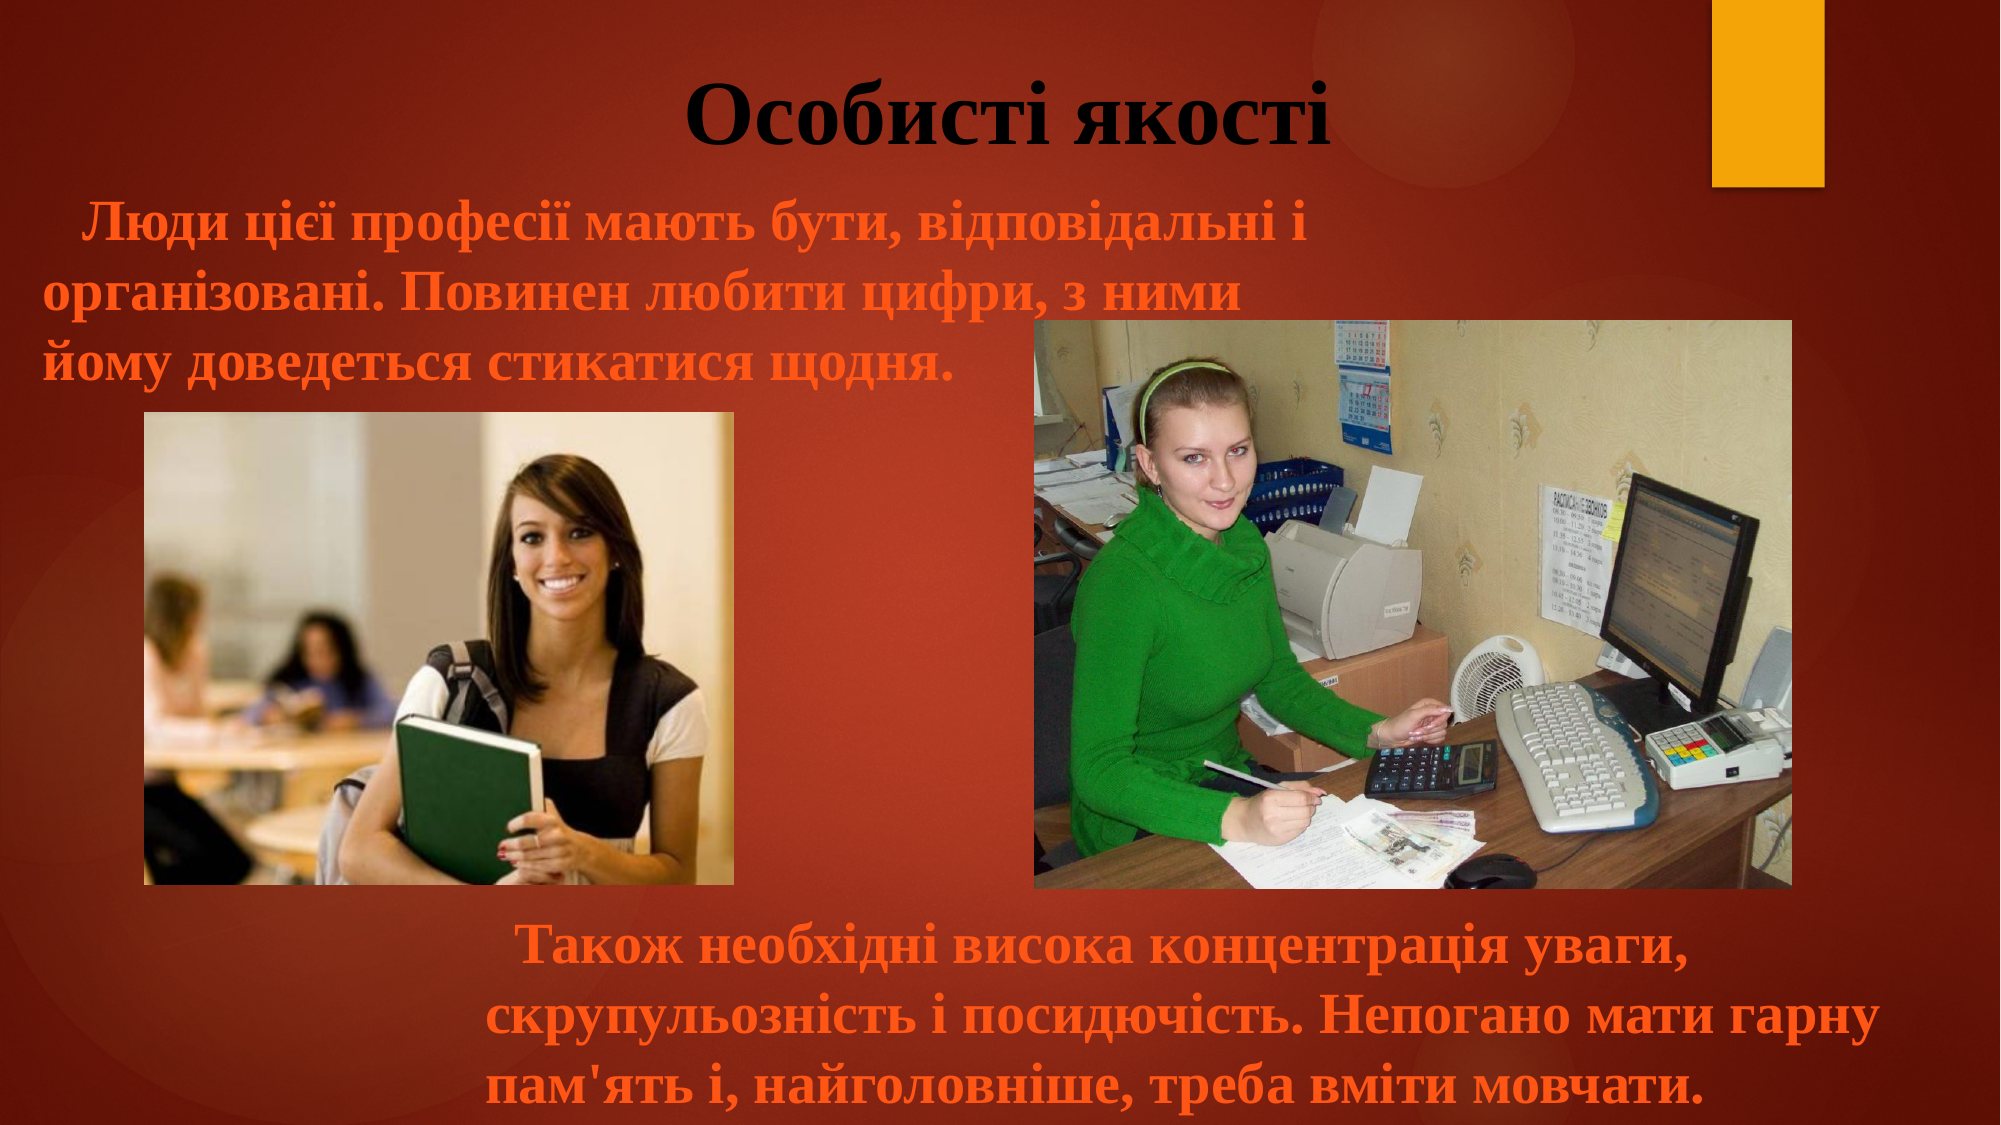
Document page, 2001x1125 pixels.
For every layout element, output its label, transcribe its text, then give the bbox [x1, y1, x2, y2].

picture [1034, 320, 1792, 889]
picture [143, 412, 734, 885]
text_box Особисті якості [668, 45, 1348, 170]
text_box Також необхідні висока концентрація уваги, скрупульозність і посидючість. Непогано мати гарну пам'ять і, найголовніше, треба вміти мовчати. [470, 897, 2000, 1123]
text_box Люди цієї професії мають бути, відповідальні і організовані. Повинен любити цифри, з ними йому доведеться стикатися щодня. [27, 174, 1393, 400]
